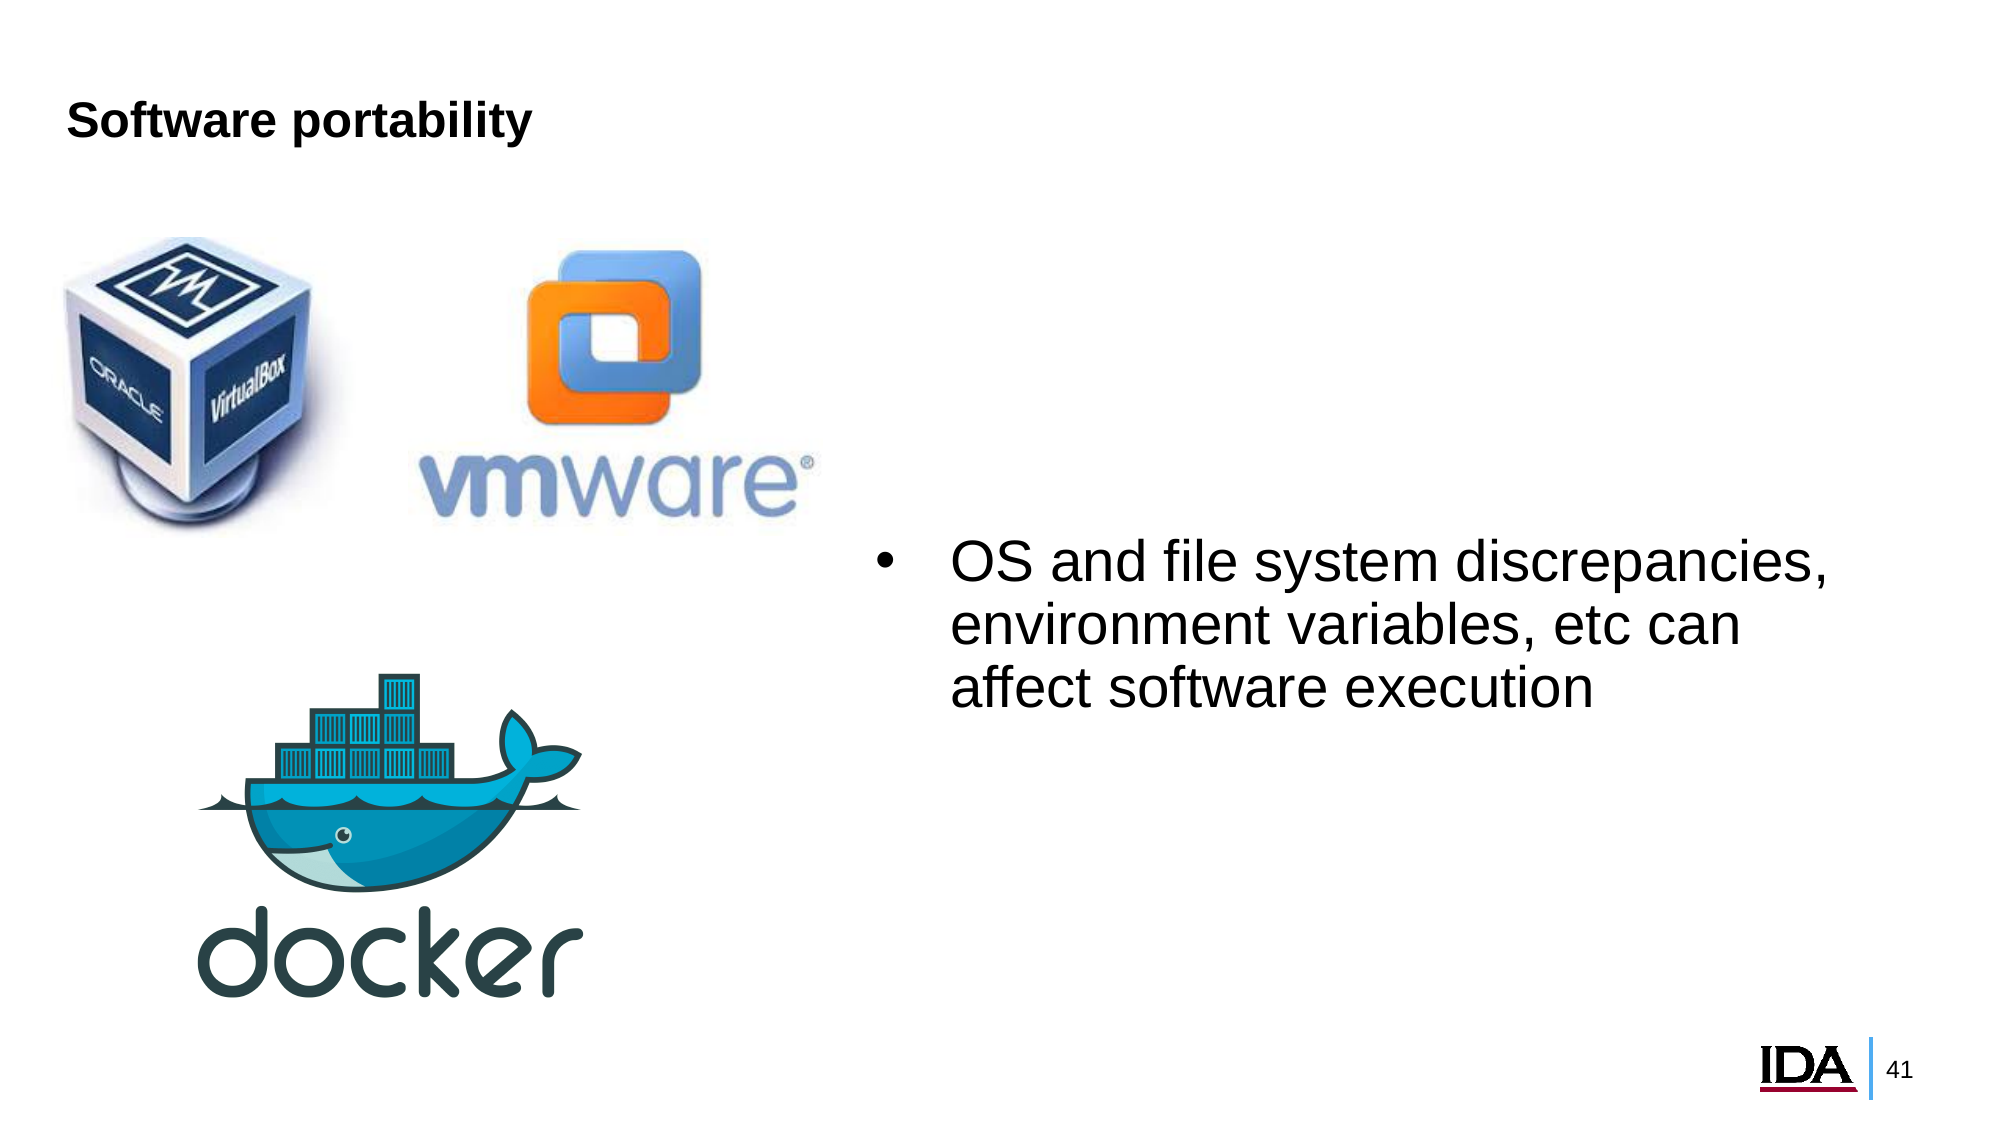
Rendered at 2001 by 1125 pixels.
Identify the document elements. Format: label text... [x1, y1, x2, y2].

picture [185, 669, 596, 1003]
picture [50, 237, 371, 538]
title Software portability [51, 51, 1949, 185]
picture [1760, 1046, 1858, 1092]
list OS and file system discrepancies, environment variables, etc can affect software execution [860, 224, 1874, 1027]
picture [407, 238, 823, 537]
text_box [975, 537, 1025, 588]
